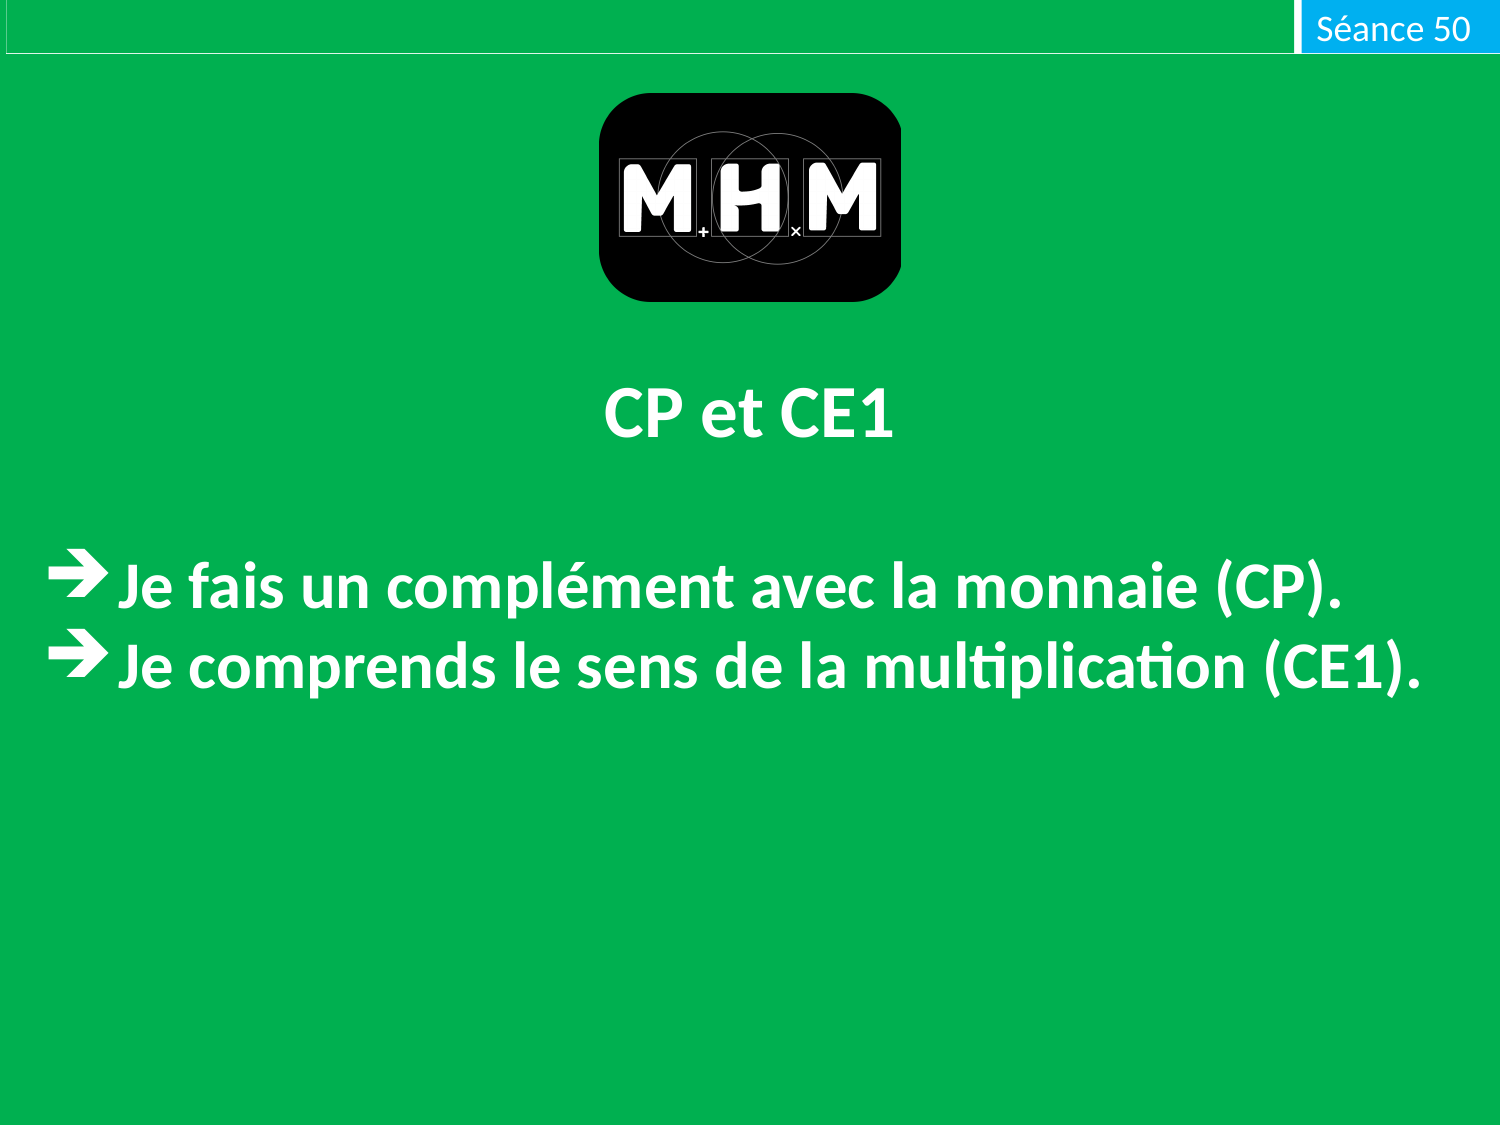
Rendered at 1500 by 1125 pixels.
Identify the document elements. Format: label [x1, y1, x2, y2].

text_box [0, 54, 1500, 1125]
